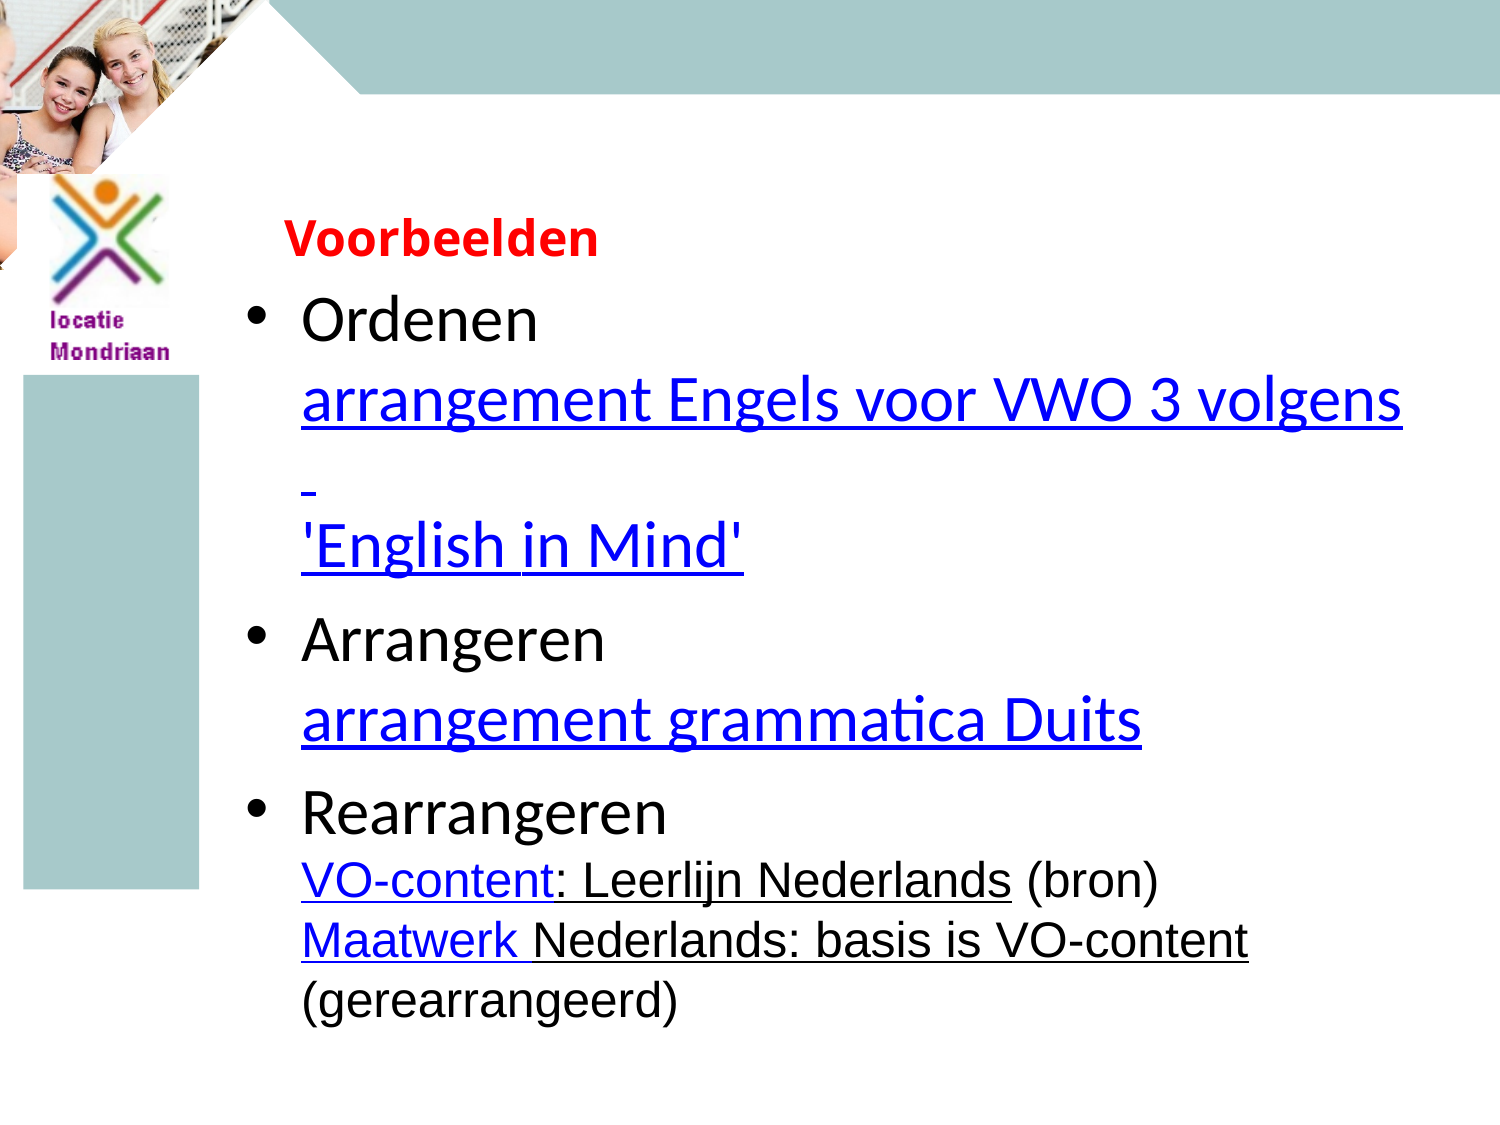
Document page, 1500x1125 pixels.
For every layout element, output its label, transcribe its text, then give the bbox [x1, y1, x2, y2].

list Ordenen arrangement Engels voor VWO 3 volgens 'English in Mind' Arrangeren arrangement grammatica Duits Rearrangeren VO-content: Leerlijn Nederlands (bron) Maatwerk Nederlands: basis is VO-content (gerearrangeerd) [230, 267, 1425, 1010]
text_box Voorbeelden [269, 199, 1156, 274]
picture [0, 0, 264, 360]
